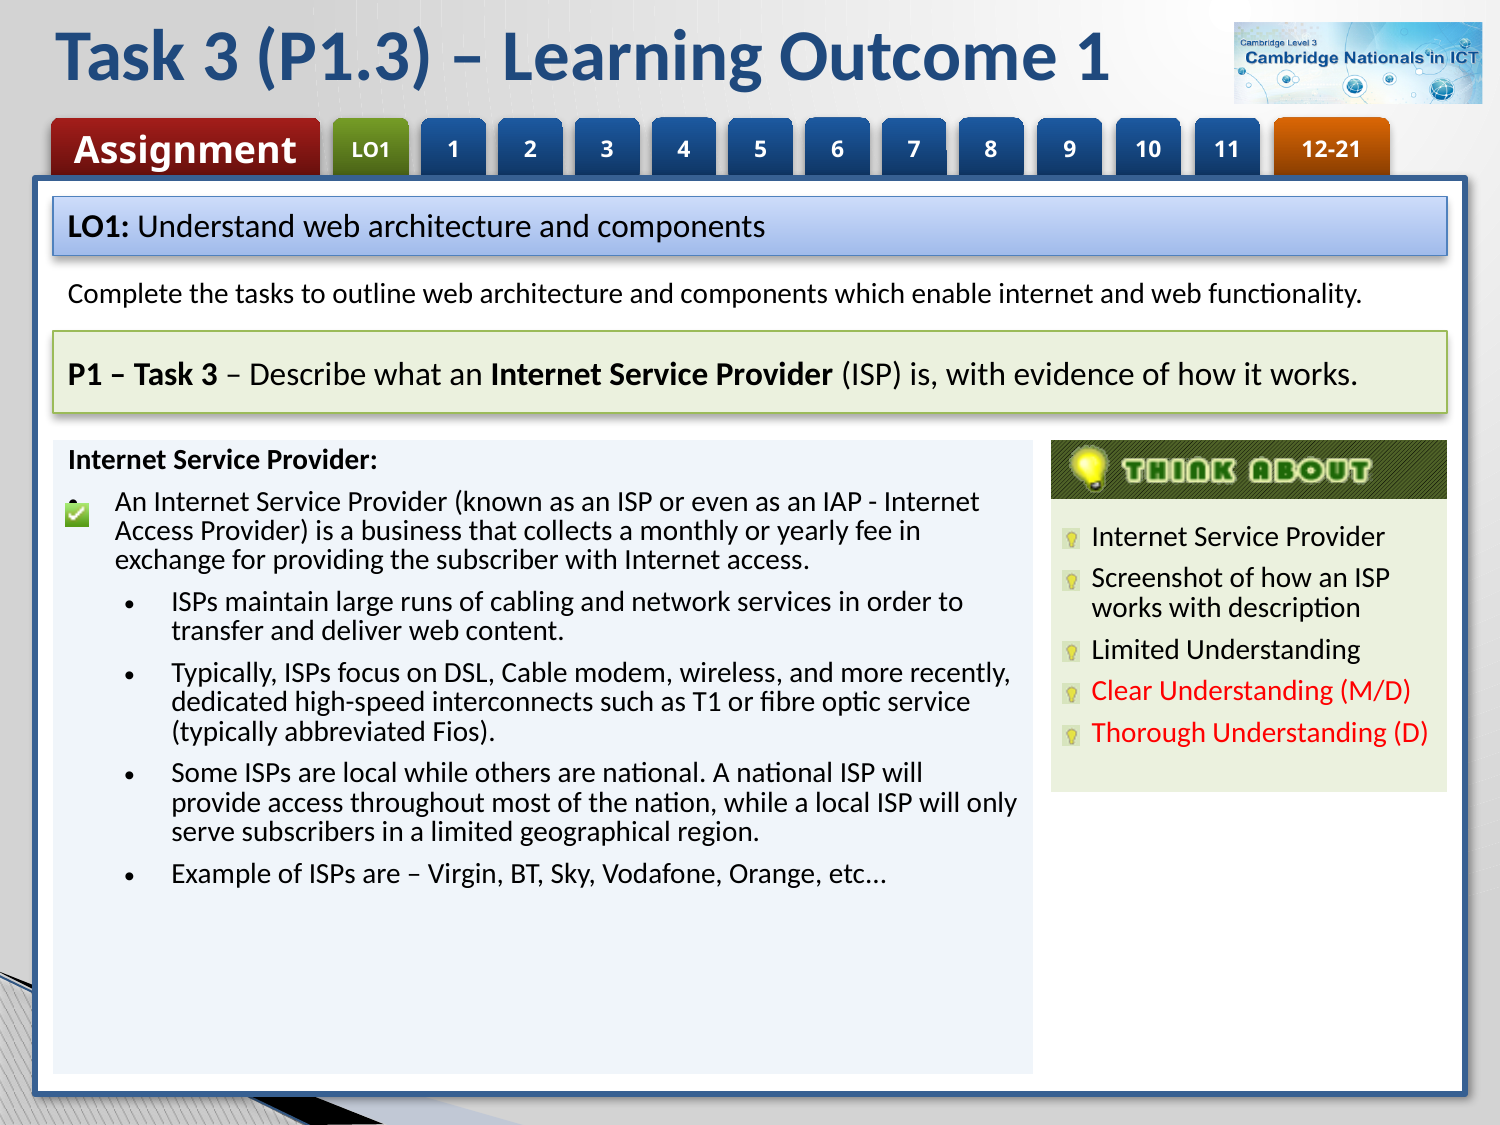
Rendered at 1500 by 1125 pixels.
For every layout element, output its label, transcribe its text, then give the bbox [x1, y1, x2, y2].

table_cell Internet Service Provider Screenshot of how an ISP works with description Limited Understanding Clear Understanding (M/D) Thorough Understanding (D) [1051, 499, 1447, 792]
text_box P1 – Task 3 – Describe what an Internet Service Provider (ISP) is, with evidence of how it works. [52, 330, 1448, 414]
picture [65, 503, 89, 527]
picture [1062, 683, 1080, 704]
title Task 3 (P1.3) – Learning Outcome 1 [40, 0, 1391, 122]
table_header [1051, 440, 1447, 499]
text_box LO1: Understand web architecture and components [52, 196, 1448, 256]
picture [281, 1114, 303, 1125]
text_box [35, 178, 1465, 1094]
picture [1062, 570, 1080, 591]
picture [1062, 641, 1080, 662]
picture [1062, 528, 1080, 549]
table_header Internet Service Provider: An Internet Service Provider (known as an ISP or even as an IAP - Internet Access Provider) is a business that collects a monthly or yearly fee in exchange for providing the subscriber with Internet access. ISPs maintain large runs of cabling and network services in order to transfer and deliver web content. Typically, ISPs focus on DSL, Cable modem, wireless, and more recently, dedicated high-speed interconnects such as T1 or fibre optic service (typically abbreviated Fios). Some ISPs are local while others are national. A national ISP will provide access throughout most of the nation, while a local ISP will only serve subscribers in a limited geographical region. Example of ISPs are – Virgin, BT, Sky, Vodafone, Orange, etc... [53, 440, 1033, 1074]
picture [1062, 725, 1080, 746]
picture [1391, 22, 1483, 104]
text_box Complete the tasks to outline web architecture and components which enable internet and web functionality. [53, 267, 1447, 317]
picture [1068, 442, 1377, 498]
